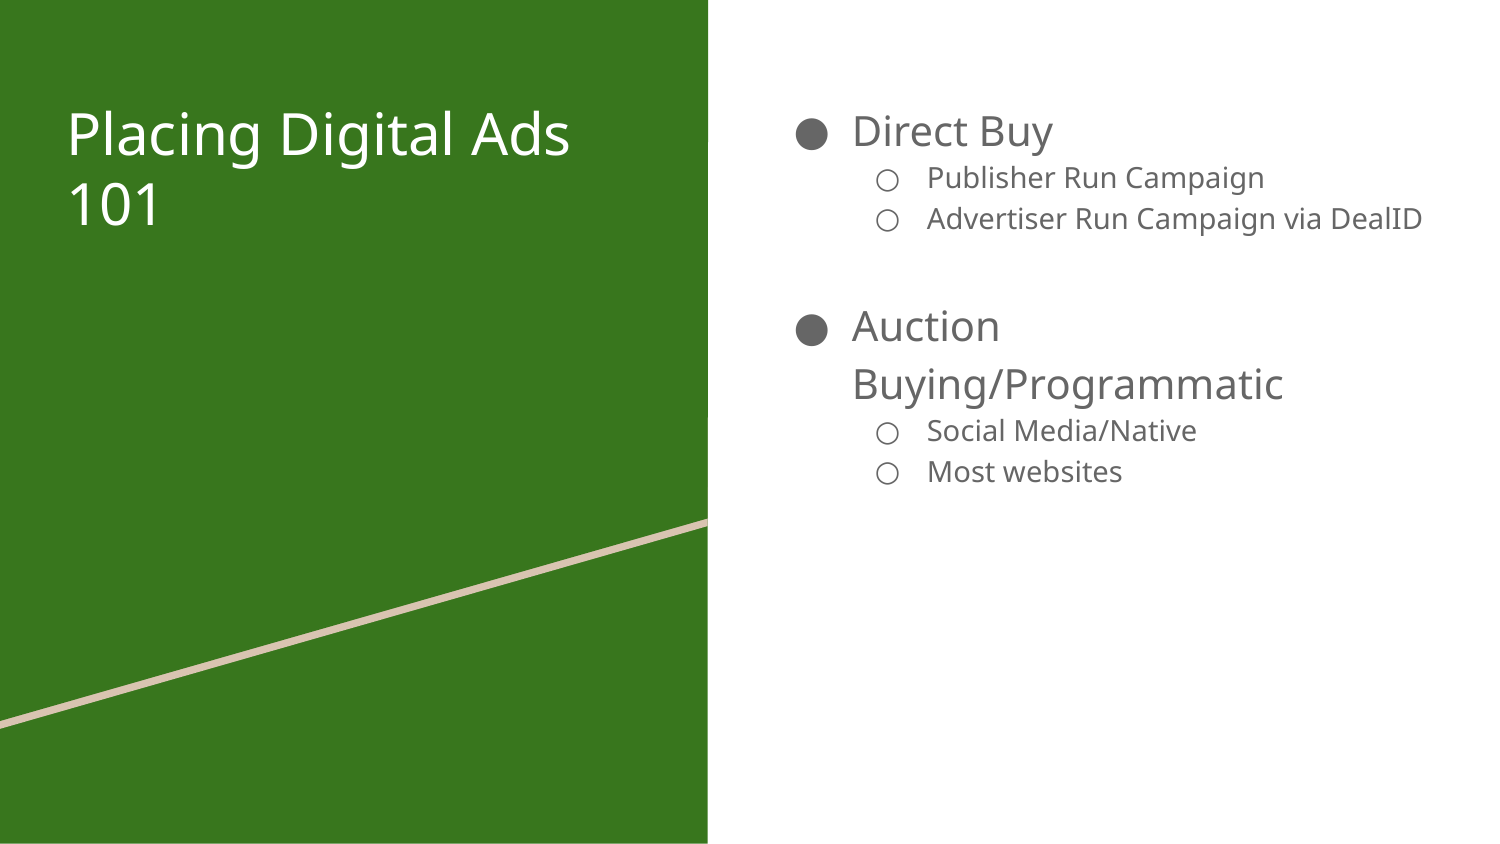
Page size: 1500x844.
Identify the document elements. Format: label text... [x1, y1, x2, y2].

list Direct Buy Publisher Run Campaign Advertiser Run Campaign via DealID Auction Buying/Programmatic Social Media/Native Most websites [761, 82, 1446, 755]
title Placing Digital Ads 101 [51, 82, 660, 494]
